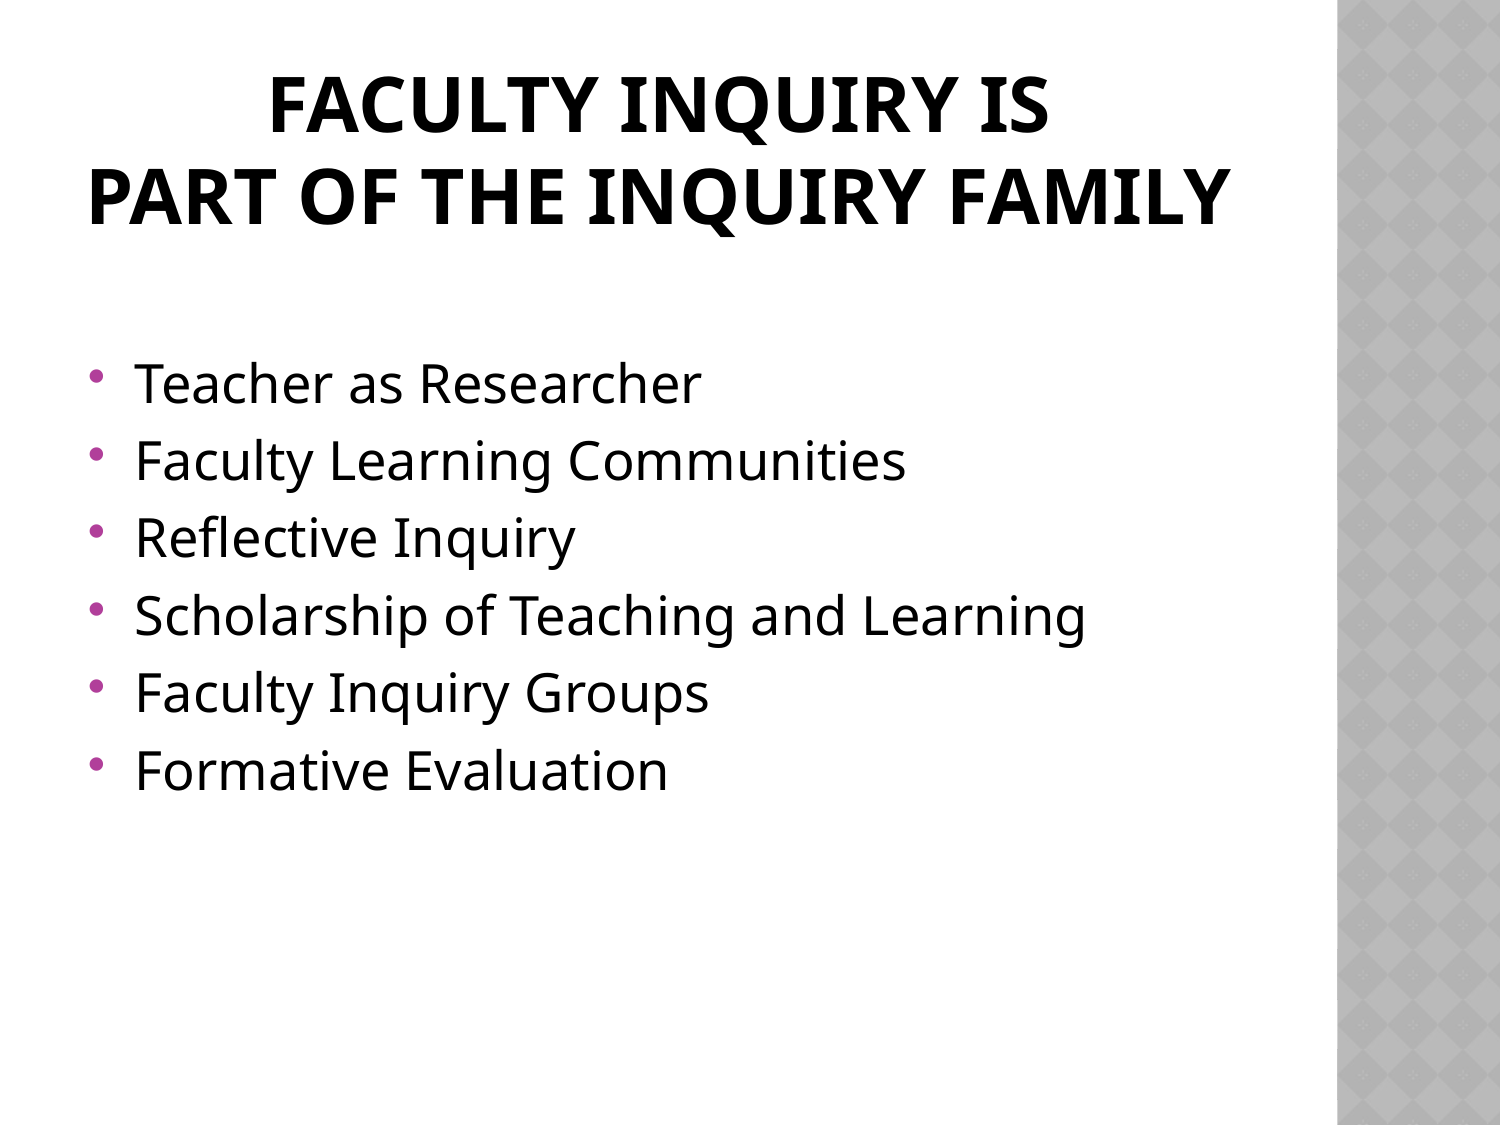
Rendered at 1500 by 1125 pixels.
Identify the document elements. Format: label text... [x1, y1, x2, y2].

title Faculty Inquiry is Part of the Inquiry Family [75, 52, 1263, 240]
list Teacher as Researcher Faculty Learning Communities Reflective Inquiry Scholarship of Teaching and Learning Faculty Inquiry Groups Formative Evaluation [75, 264, 1263, 1059]
